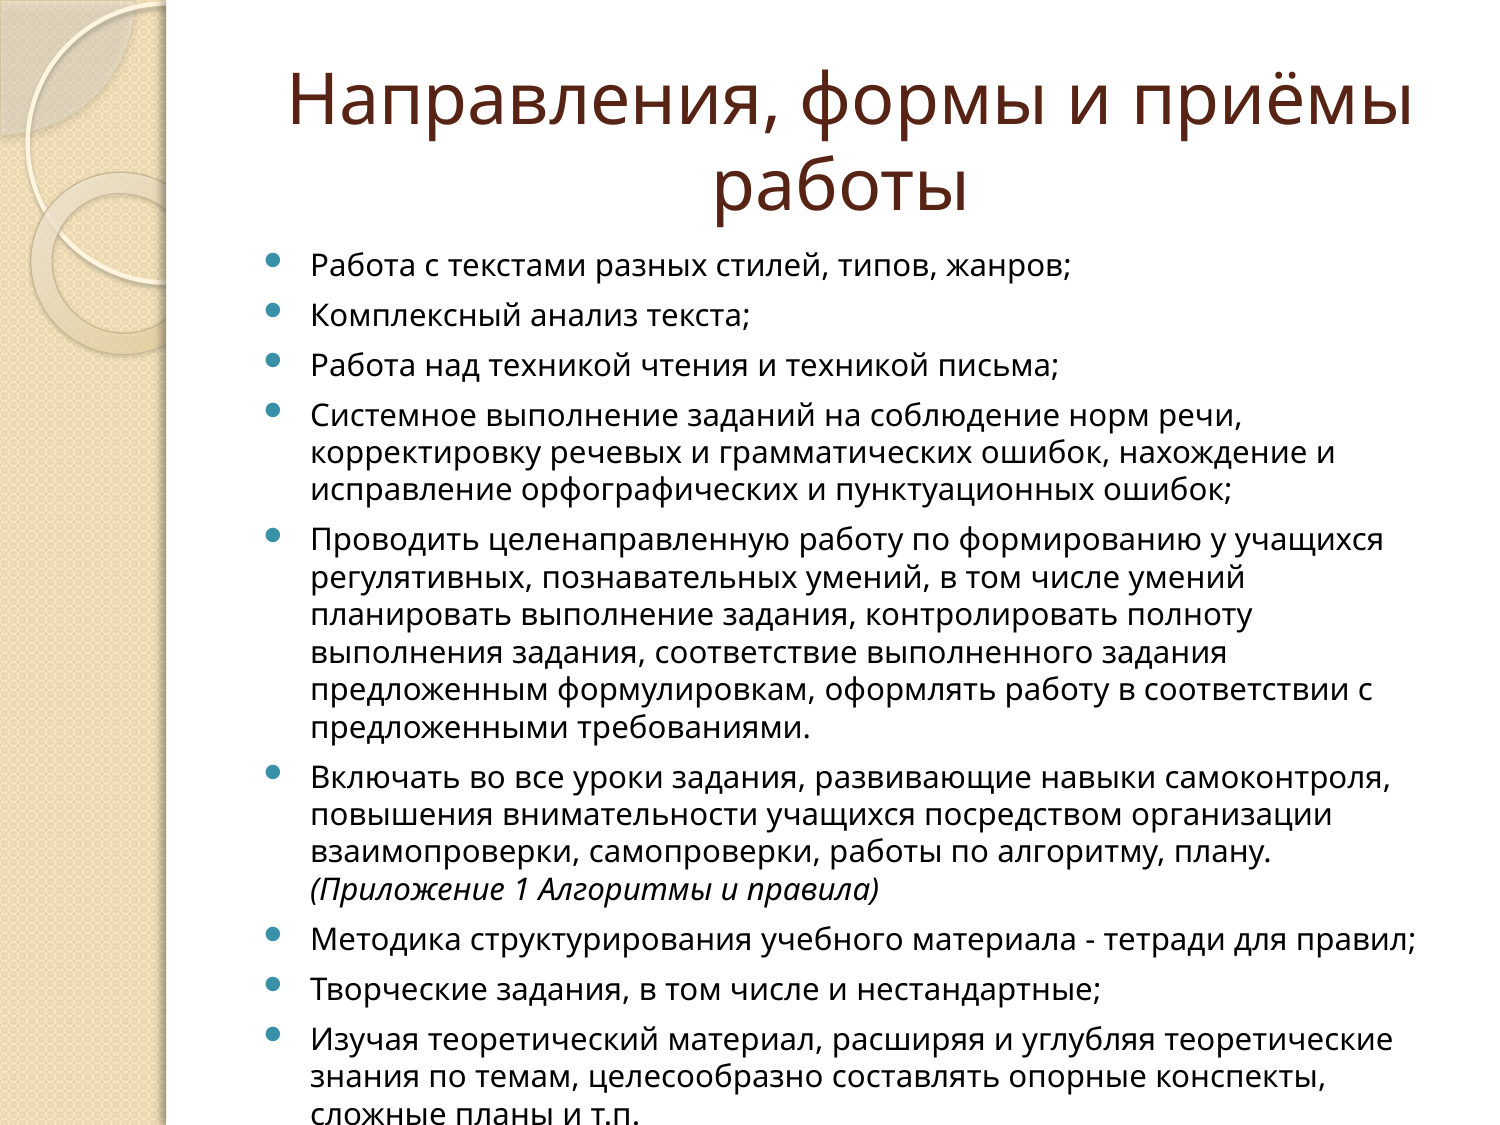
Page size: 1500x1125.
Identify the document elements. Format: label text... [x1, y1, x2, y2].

list Работа с текстами разных стилей, типов, жанров; Комплексный анализ текста; Работа над техникой чтения и техникой письма; Системное выполнение заданий на соблюдение норм речи, корректировку речевых и грамматических ошибок, нахождение и исправление орфографических и пунктуационных ошибок; Проводить целенаправленную работу по формированию у учащихся регулятивных, познавательных умений, в том числе умений планировать выполнение задания, контролировать полноту выполнения задания, соответствие выполненного задания предложенным формулировкам, оформлять работу в соответствии с предложенными требованиями. Включать во все уроки задания, развивающие навыки самоконтроля, повышения внимательности учащихся посредством организации взаимопроверки, самопроверки, работы по алгоритму, плану. (Приложение 1 Алгоритмы и правила) Методика структурирования учебного материала - тетради для правил; Творческие задания, в том числе и нестандартные; Изучая теоретический материал, расширяя и углубляя теоретические знания по темам, целесообразно составлять опорные конспекты, сложные планы и т.п. [235, 237, 1466, 1025]
title Направления, формы и приёмы работы [235, 45, 1466, 233]
